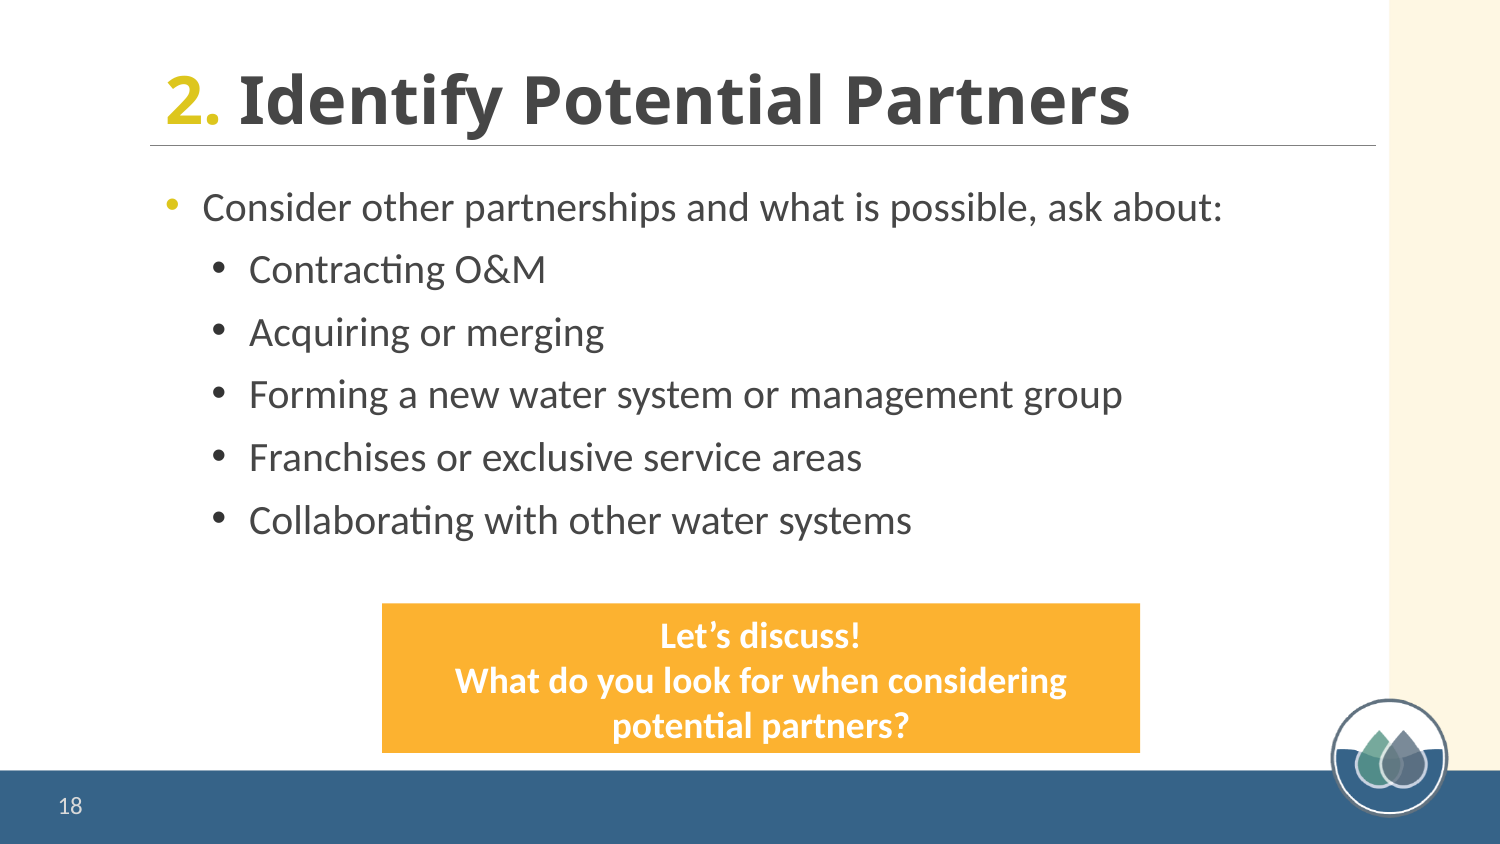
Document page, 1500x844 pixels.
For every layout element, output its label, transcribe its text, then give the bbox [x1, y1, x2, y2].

text_box Let’s discuss! What do you look for when considering potential partners? [382, 603, 1141, 753]
picture [0, 0, 1500, 844]
slide_number 18 [16, 782, 124, 828]
list Consider other partnerships and what is possible, ask about: Contracting O&M Acquiring or merging Forming a new water system or management group Franchises or exclusive service areas Collaborating with other water systems [150, 171, 1373, 794]
title 2. Identify Potential Partners [150, 21, 1373, 146]
